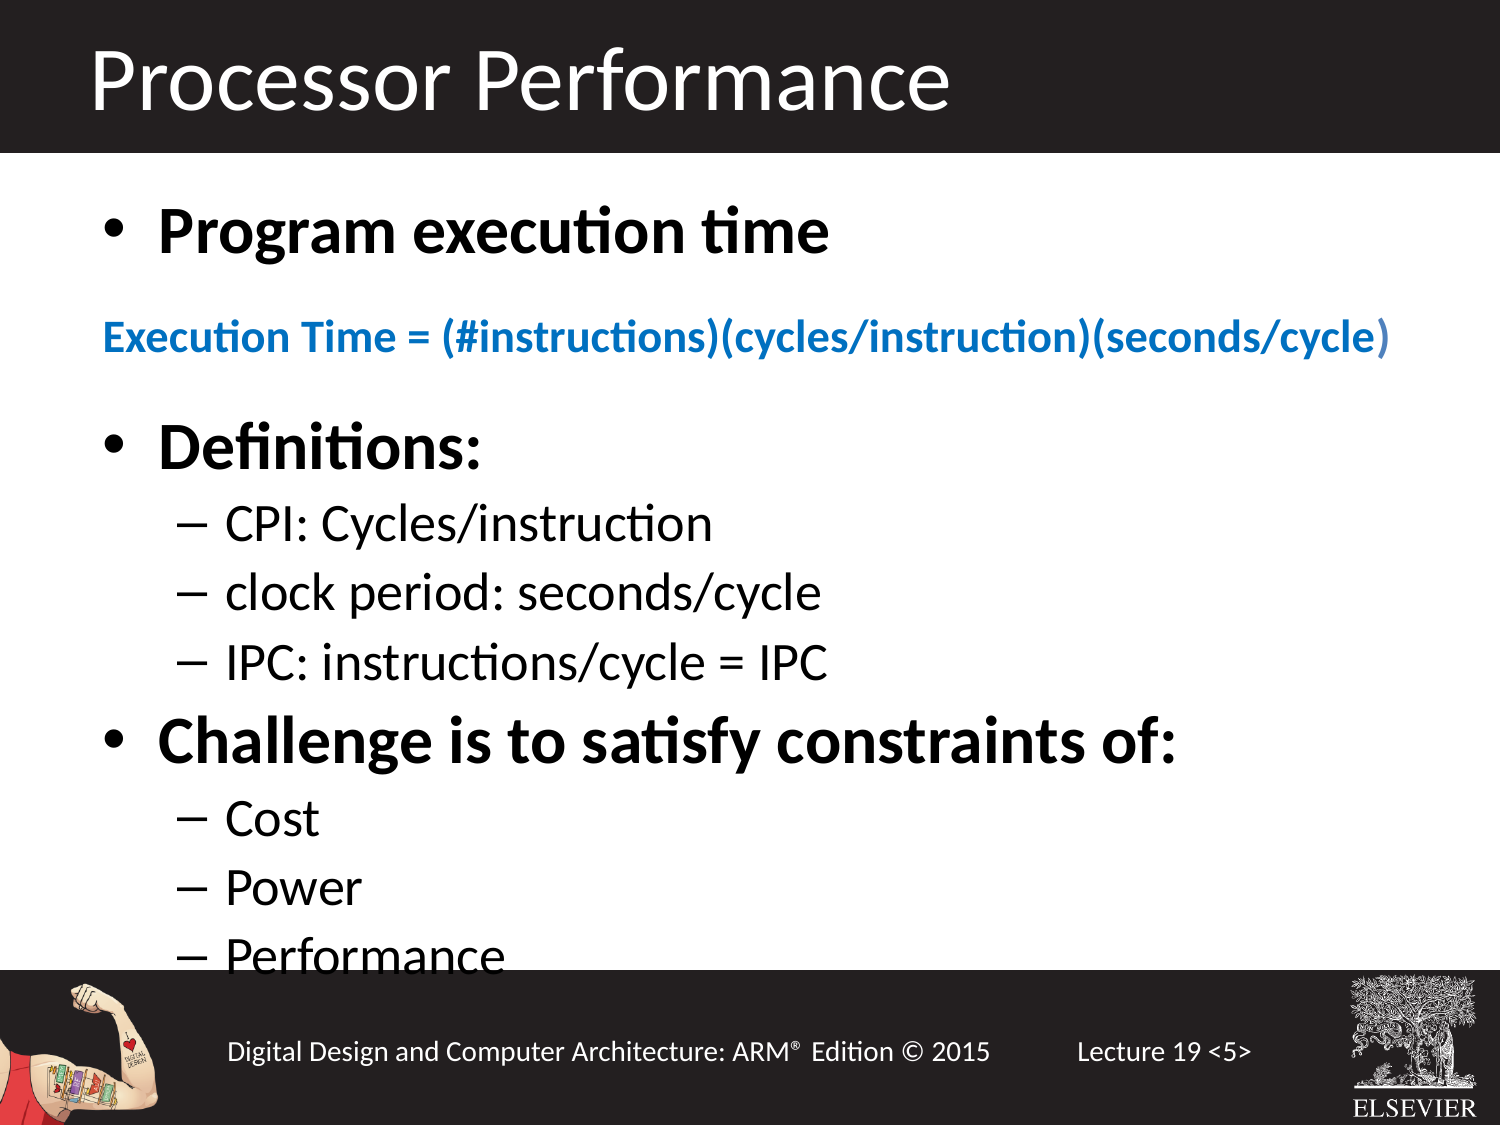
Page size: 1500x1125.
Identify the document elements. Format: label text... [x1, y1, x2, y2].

picture [1350, 974, 1477, 1117]
list Program execution time Execution Time = (#instructions)(cycles/instruction)(seconds/cycle) Definitions: CPI: Cycles/instruction clock period: seconds/cycle IPC: instructions/cycle = IPC Challenge is to satisfy constraints of: Cost Power Performance [87, 187, 1438, 1000]
picture [0, 979, 163, 1125]
text_box Processor Performance [75, 11, 1375, 136]
